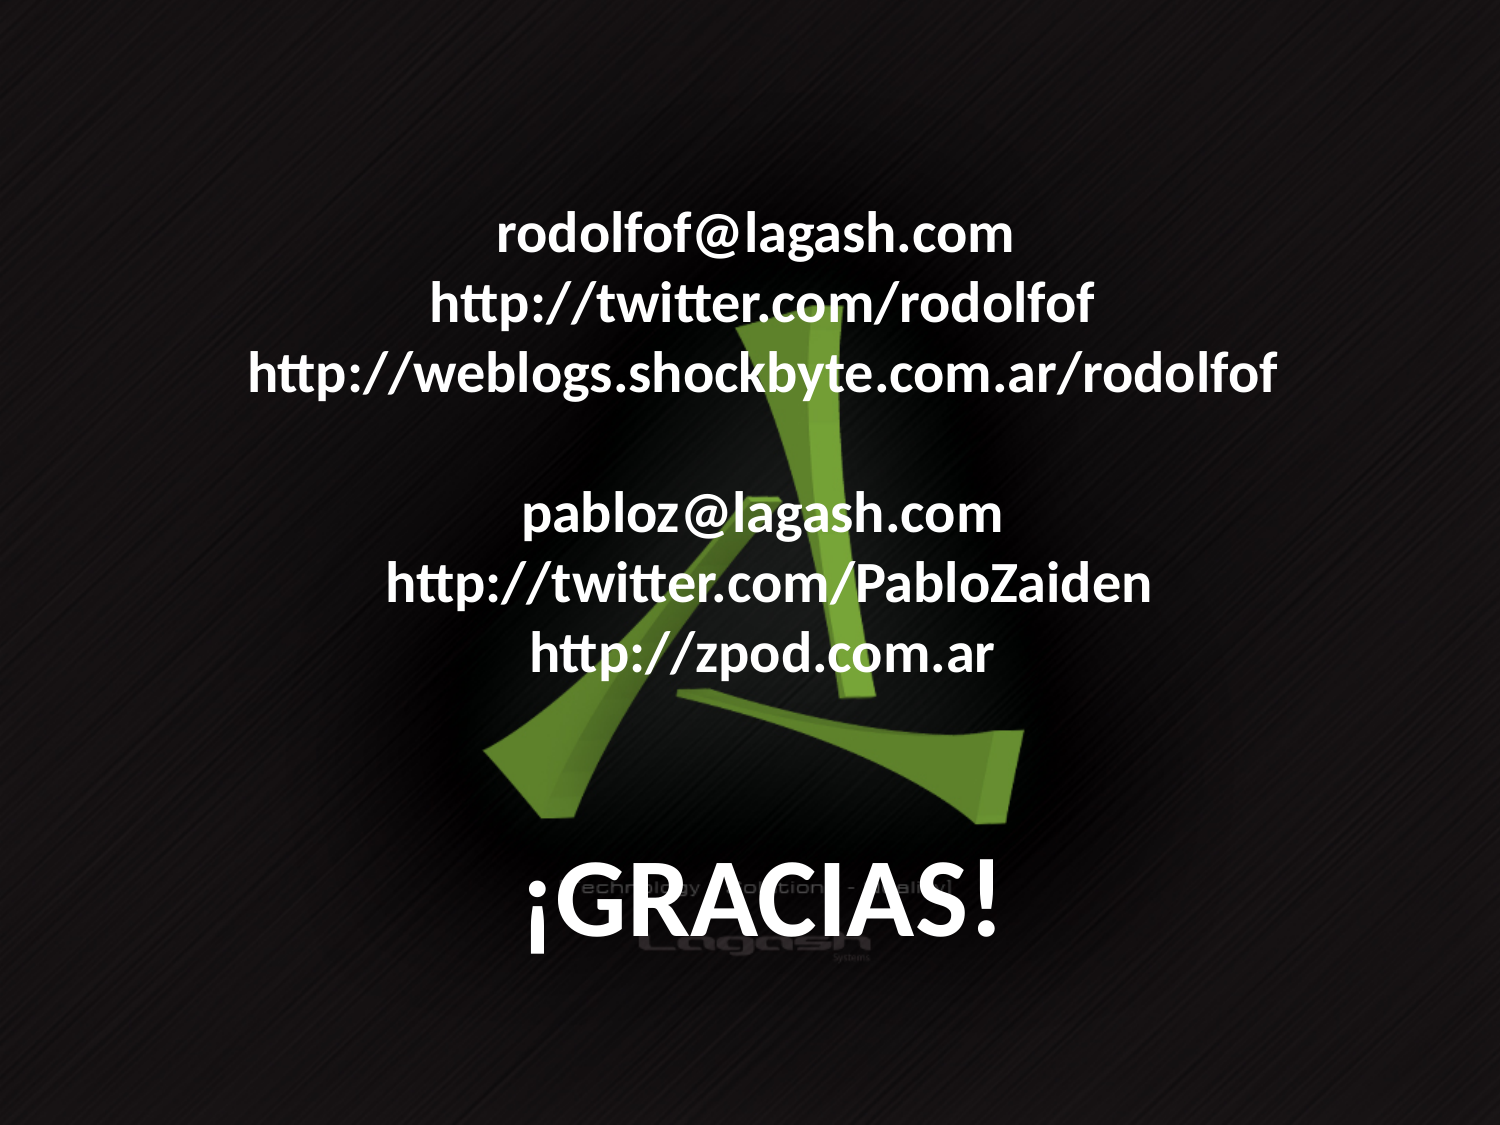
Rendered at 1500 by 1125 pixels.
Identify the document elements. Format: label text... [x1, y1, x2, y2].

picture [0, 0, 1500, 1125]
title rodolfof@lagash.com http://twitter.com/rodolfof http://weblogs.shockbyte.com.ar/rodolfof pabloz@lagash.com http://twitter.com/PabloZaiden http://zpod.com.ar ¡GRACIAS! [24, 587, 1500, 775]
